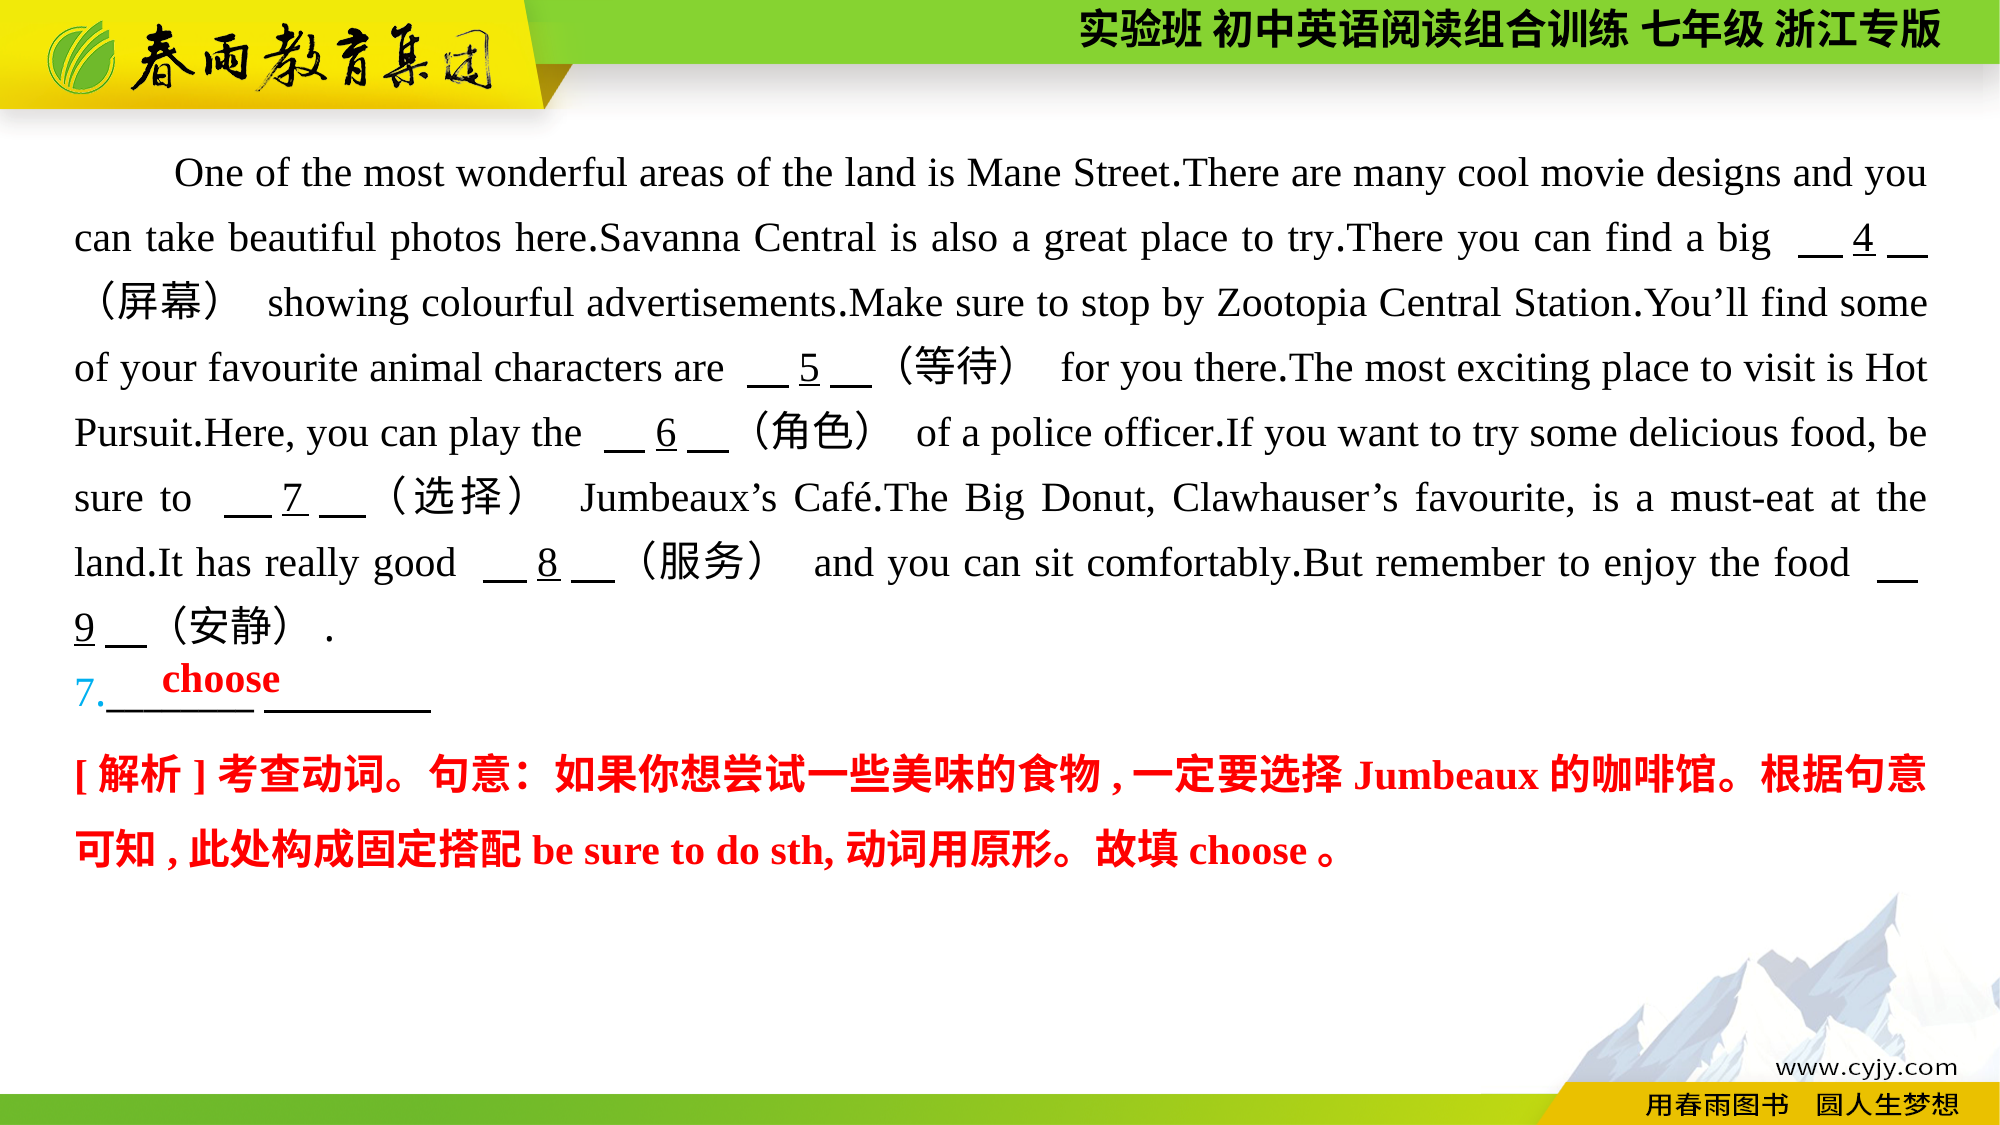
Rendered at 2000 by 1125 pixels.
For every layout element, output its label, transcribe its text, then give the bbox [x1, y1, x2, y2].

text_box [解析]考查动词。句意：如果你想尝试一些美味的食物,一定要选择Jumbeaux的咖啡馆。根据句意可知,此处构成固定搭配be sure to do sth,动词用原形。故填choose。 [59, 715, 1944, 881]
list One of the most wonderful areas of the land is Mane Street.There are many cool movie designs and you can take beautiful photos here.Savanna Central is also a great place to try.There you can find a big 4 （屏幕） showing colourful advertisements.Make sure to stop by Zootopia Central Station.You’ll find some of your favourite animal characters are 5 （等待） for you there.The most exciting place to visit is Hot Pursuit.Here, you can play the 6 （角色） of a police officer.If you want to try some delicious food, be sure to 7 （选择） Jumbeaux’s Café.The Big Donut, Clawhauser’s favourite, is a must-eat at the land.It has really good 8 （服务） and you can sit comfortably.But remember to enjoy the food 9 （安静）. 7.________ [59, 122, 1944, 715]
text_box choose [147, 643, 296, 709]
picture [0, 0, 2000, 1125]
